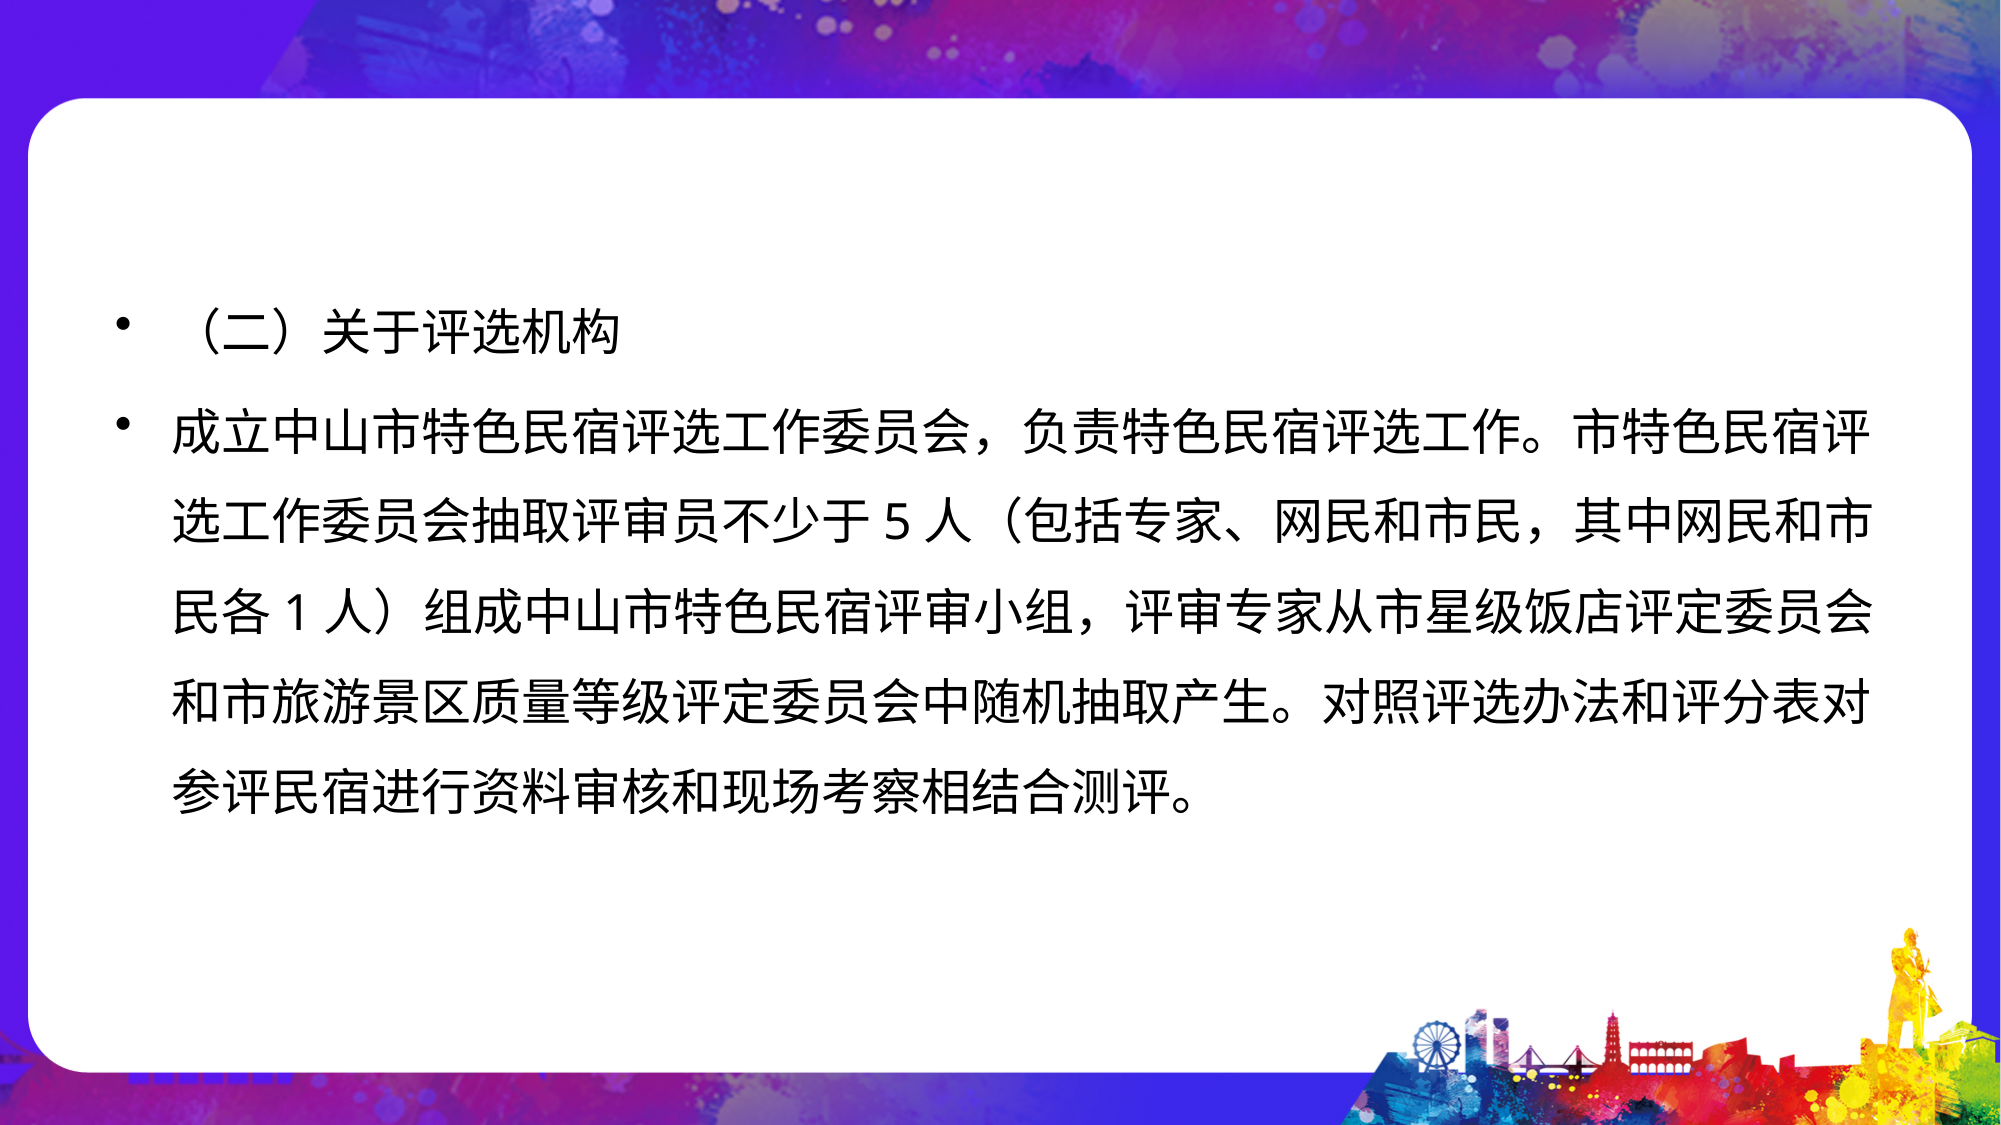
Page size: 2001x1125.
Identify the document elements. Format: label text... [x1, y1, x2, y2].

list （二）关于评选机构 成立中山市特色民宿评选工作委员会，负责特色民宿评选工作。市特色民宿评选工作委员会抽取评审员不少于5人（包括专家、网民和市民，其中网民和市民各1人）组成中山市特色民宿评审小组，评审专家从市星级饭店评定委员会和市旅游景区质量等级评定委员会中随机抽取产生。对照评选办法和评分表对参评民宿进行资料审核和现场考察相结合测评。 [99, 262, 1901, 1006]
picture [0, 0, 2001, 1125]
